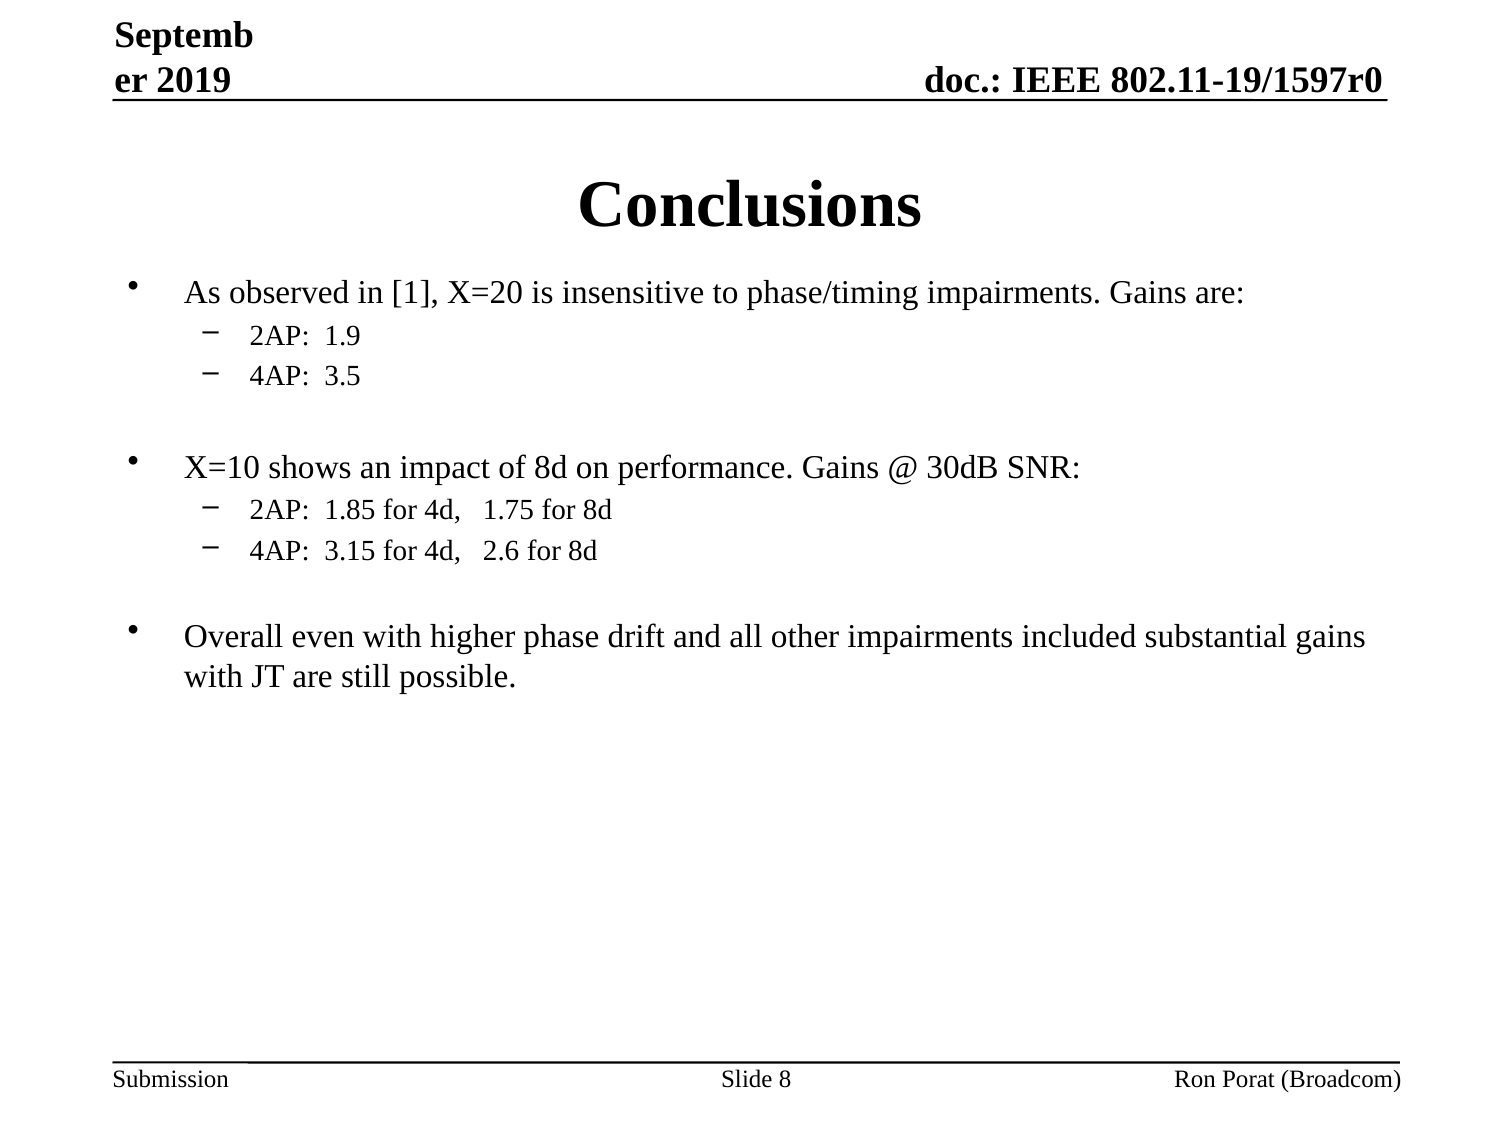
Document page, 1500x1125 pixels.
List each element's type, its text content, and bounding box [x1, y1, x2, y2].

title Conclusions [112, 112, 1388, 262]
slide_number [114, 54, 270, 101]
list As observed in [1], X=20 is insensitive to phase/timing impairments. Gains are: 2AP: 1.9 4AP: 3.5 X=10 shows an impact of 8d on performance. Gains @ 30dB SNR: 2AP: 1.85 for 4d, 1.75 for 8d 4AP: 3.15 for 4d, 2.6 for 8d Overall even with higher phase drift and all other impairments included substantial gains with JT are still possible. [112, 262, 1388, 976]
slide_number Slide 8 [712, 1061, 800, 1093]
footer Ron Porat (Broadcom) [1170, 1061, 1402, 1093]
